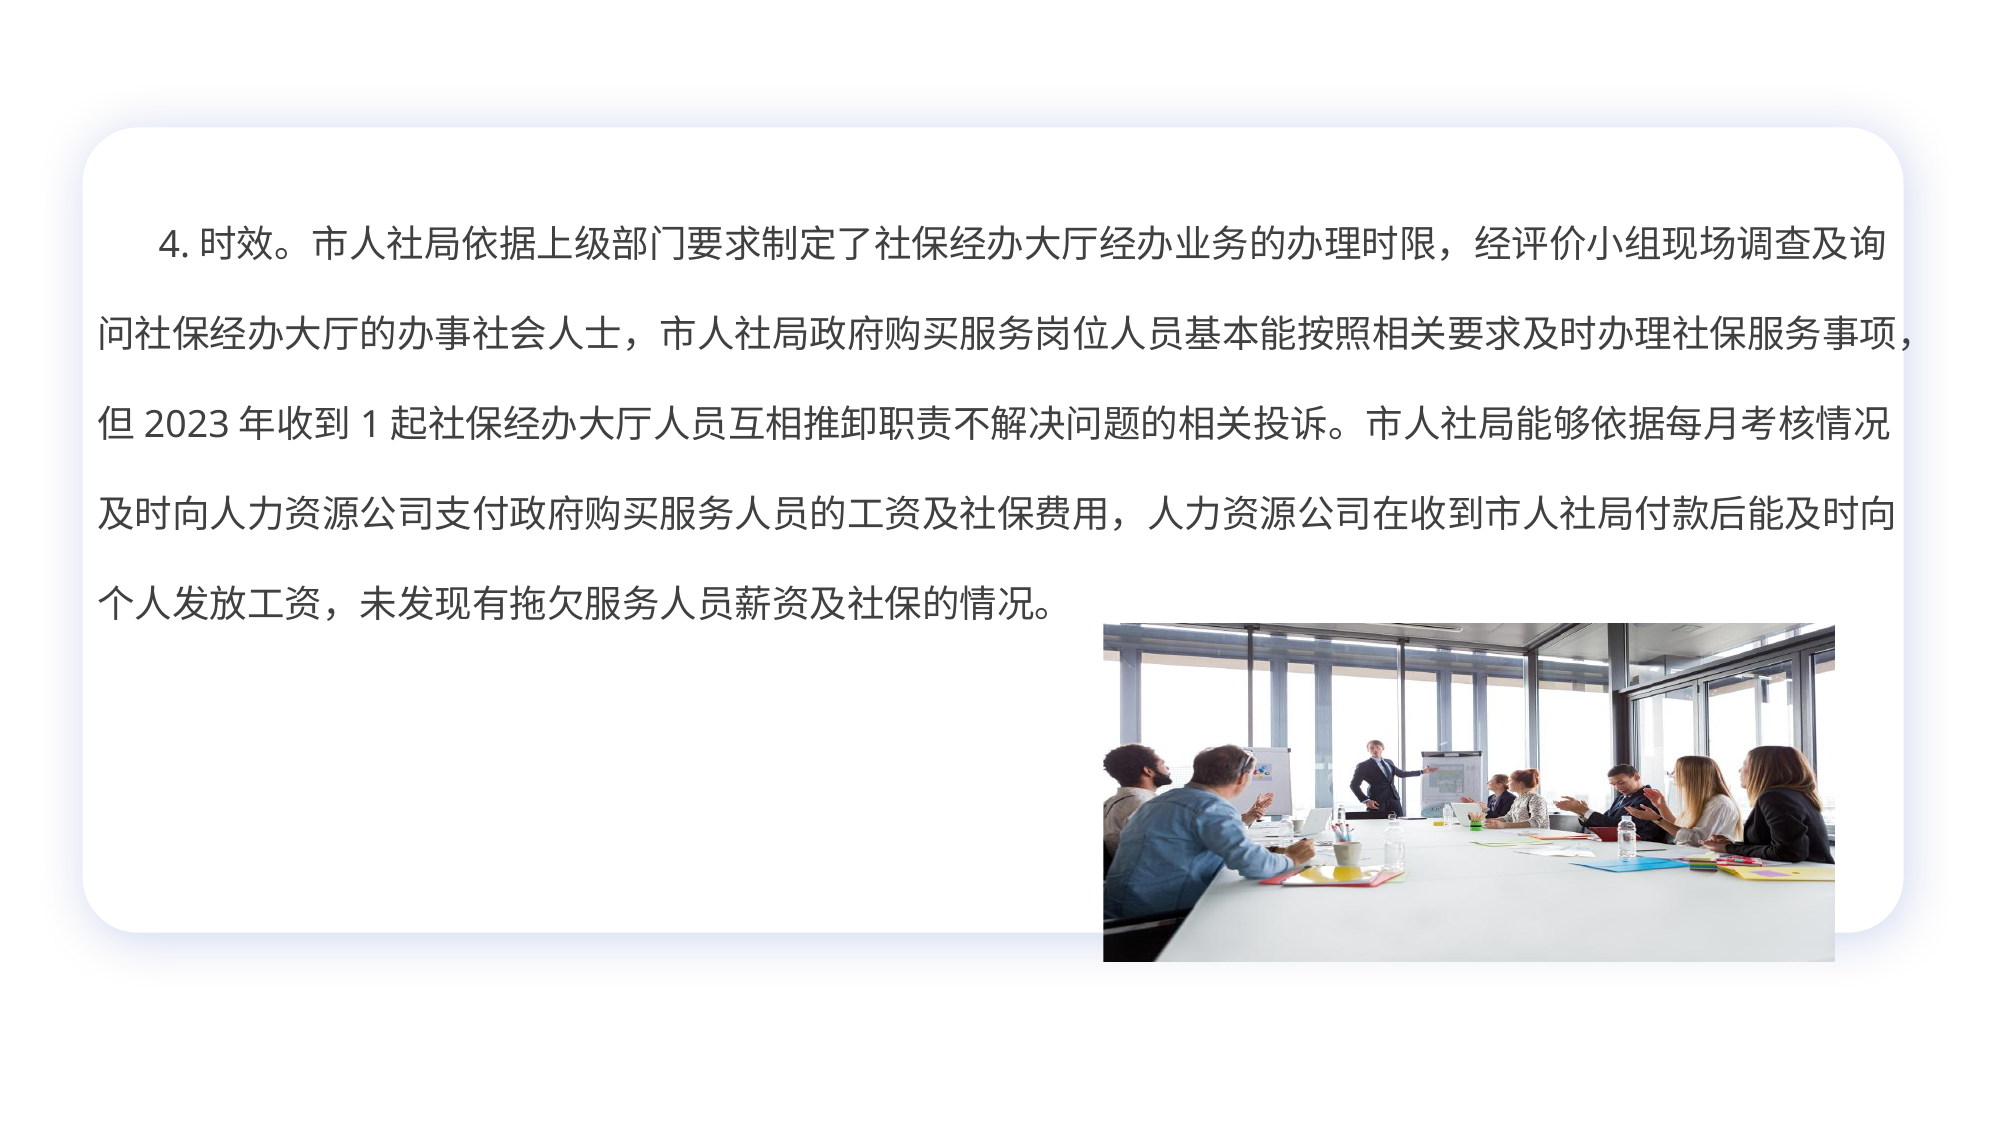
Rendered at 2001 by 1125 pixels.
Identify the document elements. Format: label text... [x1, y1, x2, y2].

text_box 4.时效。市人社局依据上级部门要求制定了社保经办大厅经办业务的办理时限，经评价小组现场调查及询问社保经办大厅的办事社会人士，市人社局政府购买服务岗位人员基本能按照相关要求及时办理社保服务事项，但2023年收到1起社保经办大厅人员互相推卸职责不解决问题的相关投诉。市人社局能够依据每月考核情况及时向人力资源公司支付政府购买服务人员的工资及社保费用，人力资源公司在收到市人社局付款后能及时向个人发放工资，未发现有拖欠服务人员薪资及社保的情况。 [82, 127, 1929, 1001]
text_box [1102, 623, 1836, 962]
